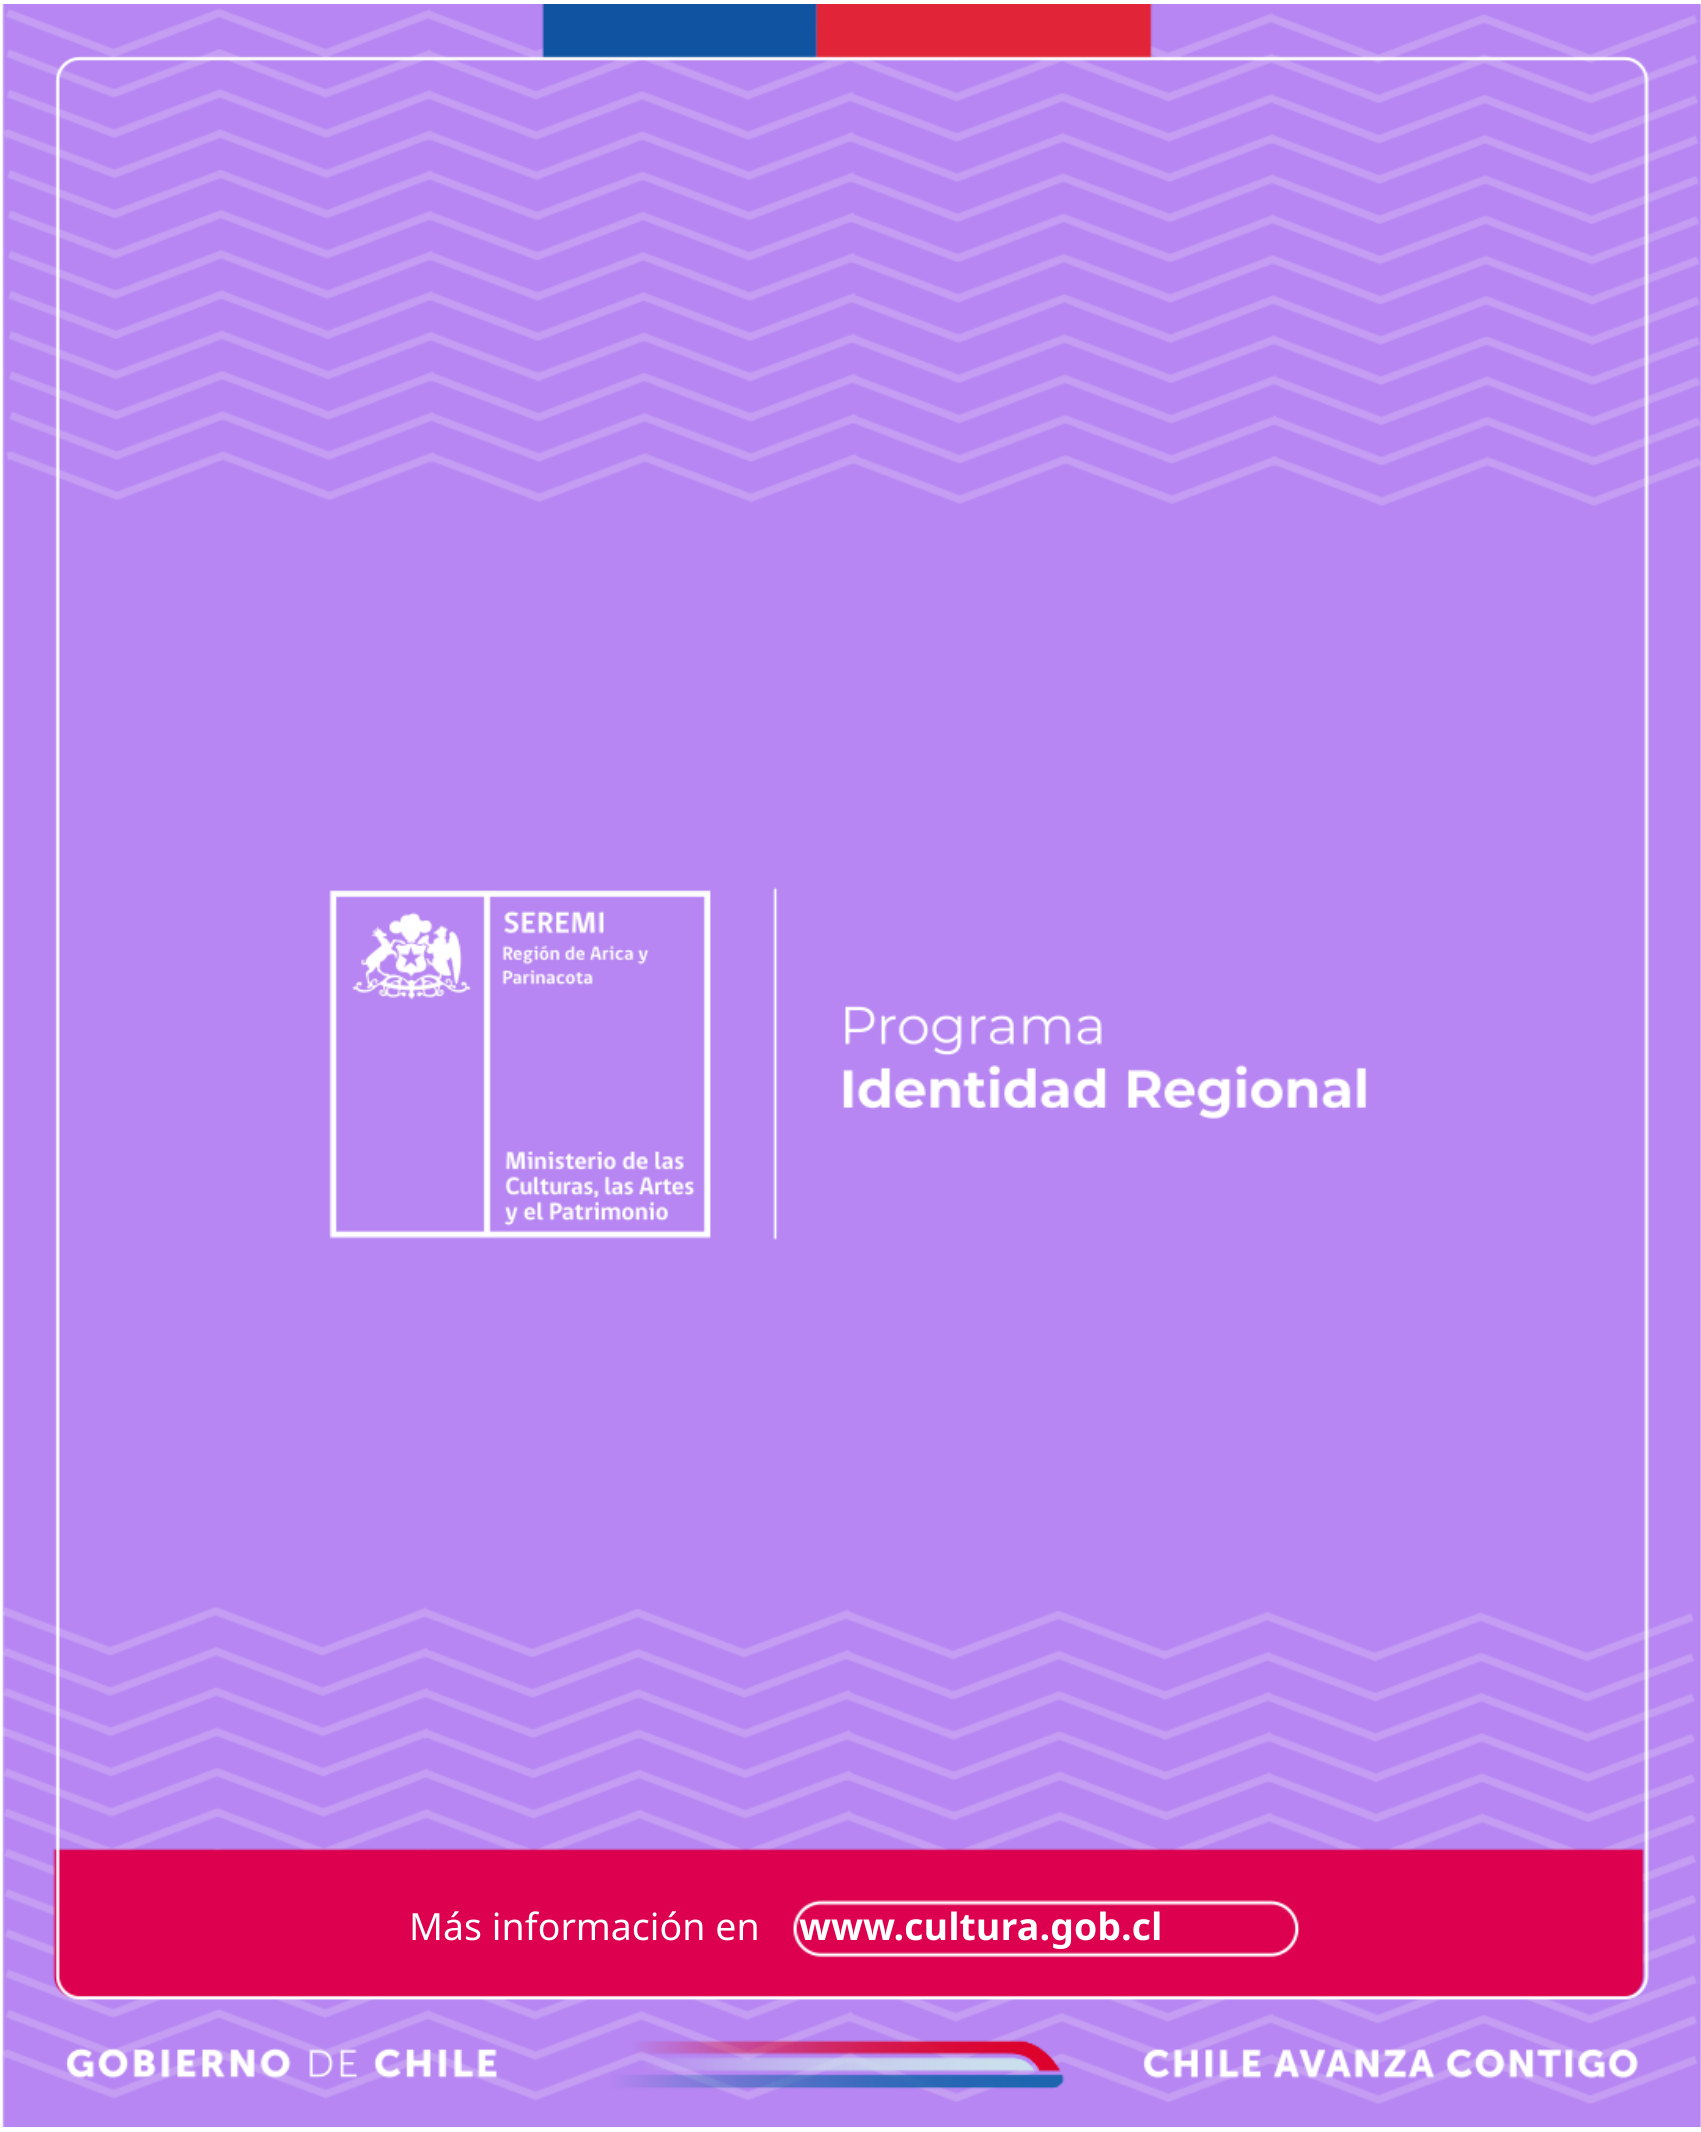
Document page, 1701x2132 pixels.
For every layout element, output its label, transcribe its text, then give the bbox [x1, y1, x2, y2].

text_box Más información en www.cultura.gob.cl [394, 1895, 1415, 1956]
